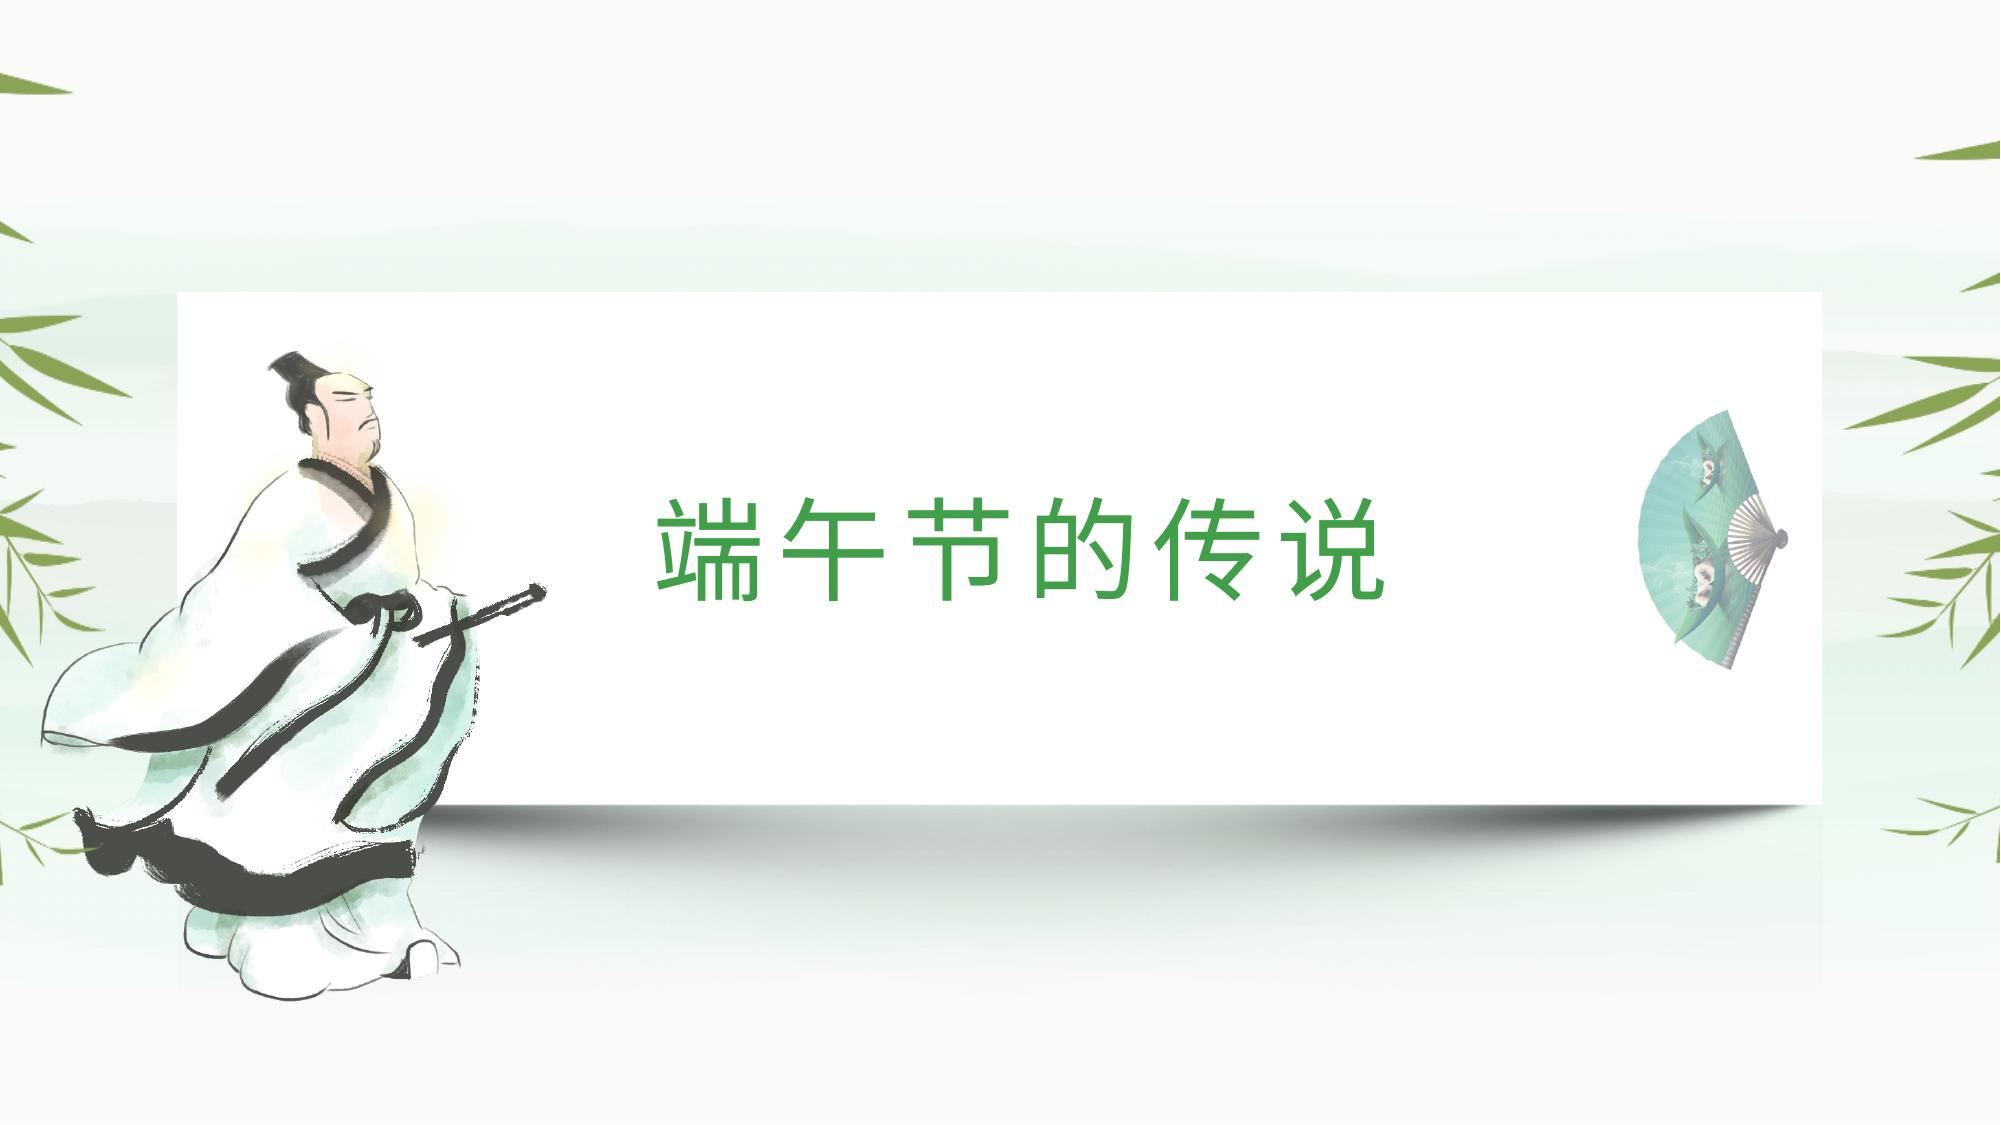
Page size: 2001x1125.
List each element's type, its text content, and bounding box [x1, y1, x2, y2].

text_box [1100, 291, 1670, 804]
text_box 端午节的传说 [1100, 472, 1553, 623]
picture [0, 0, 2000, 1125]
text_box 端午节的传说 [637, 472, 900, 623]
text_box [281, 291, 900, 804]
